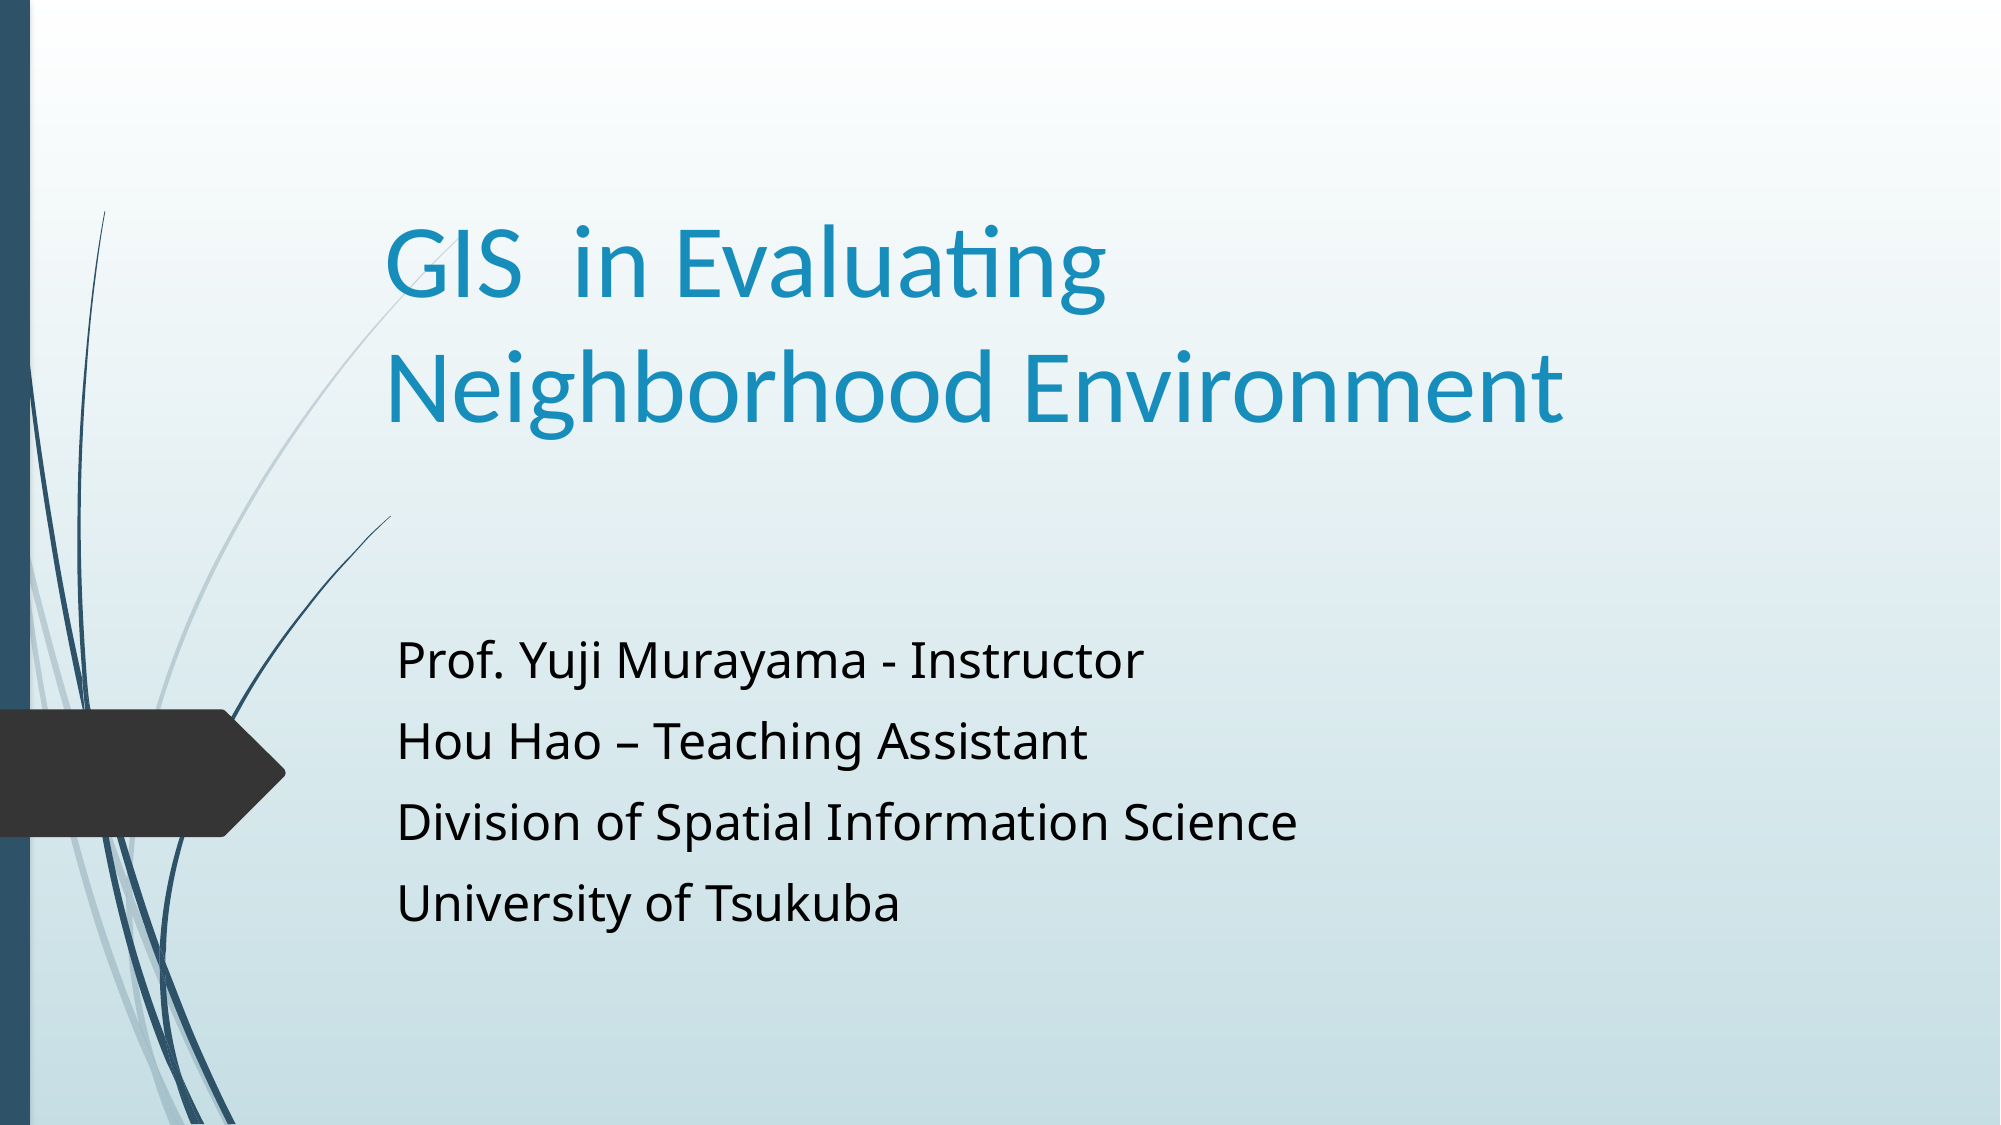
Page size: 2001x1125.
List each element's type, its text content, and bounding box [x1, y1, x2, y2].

title GIS in Evaluating Neighborhood Environment [369, 179, 1631, 451]
subtitle Prof. Yuji Murayama - Instructor Hou Hao – Teaching Assistant Division of Spatial Information Science University of Tsukuba [381, 621, 1529, 976]
